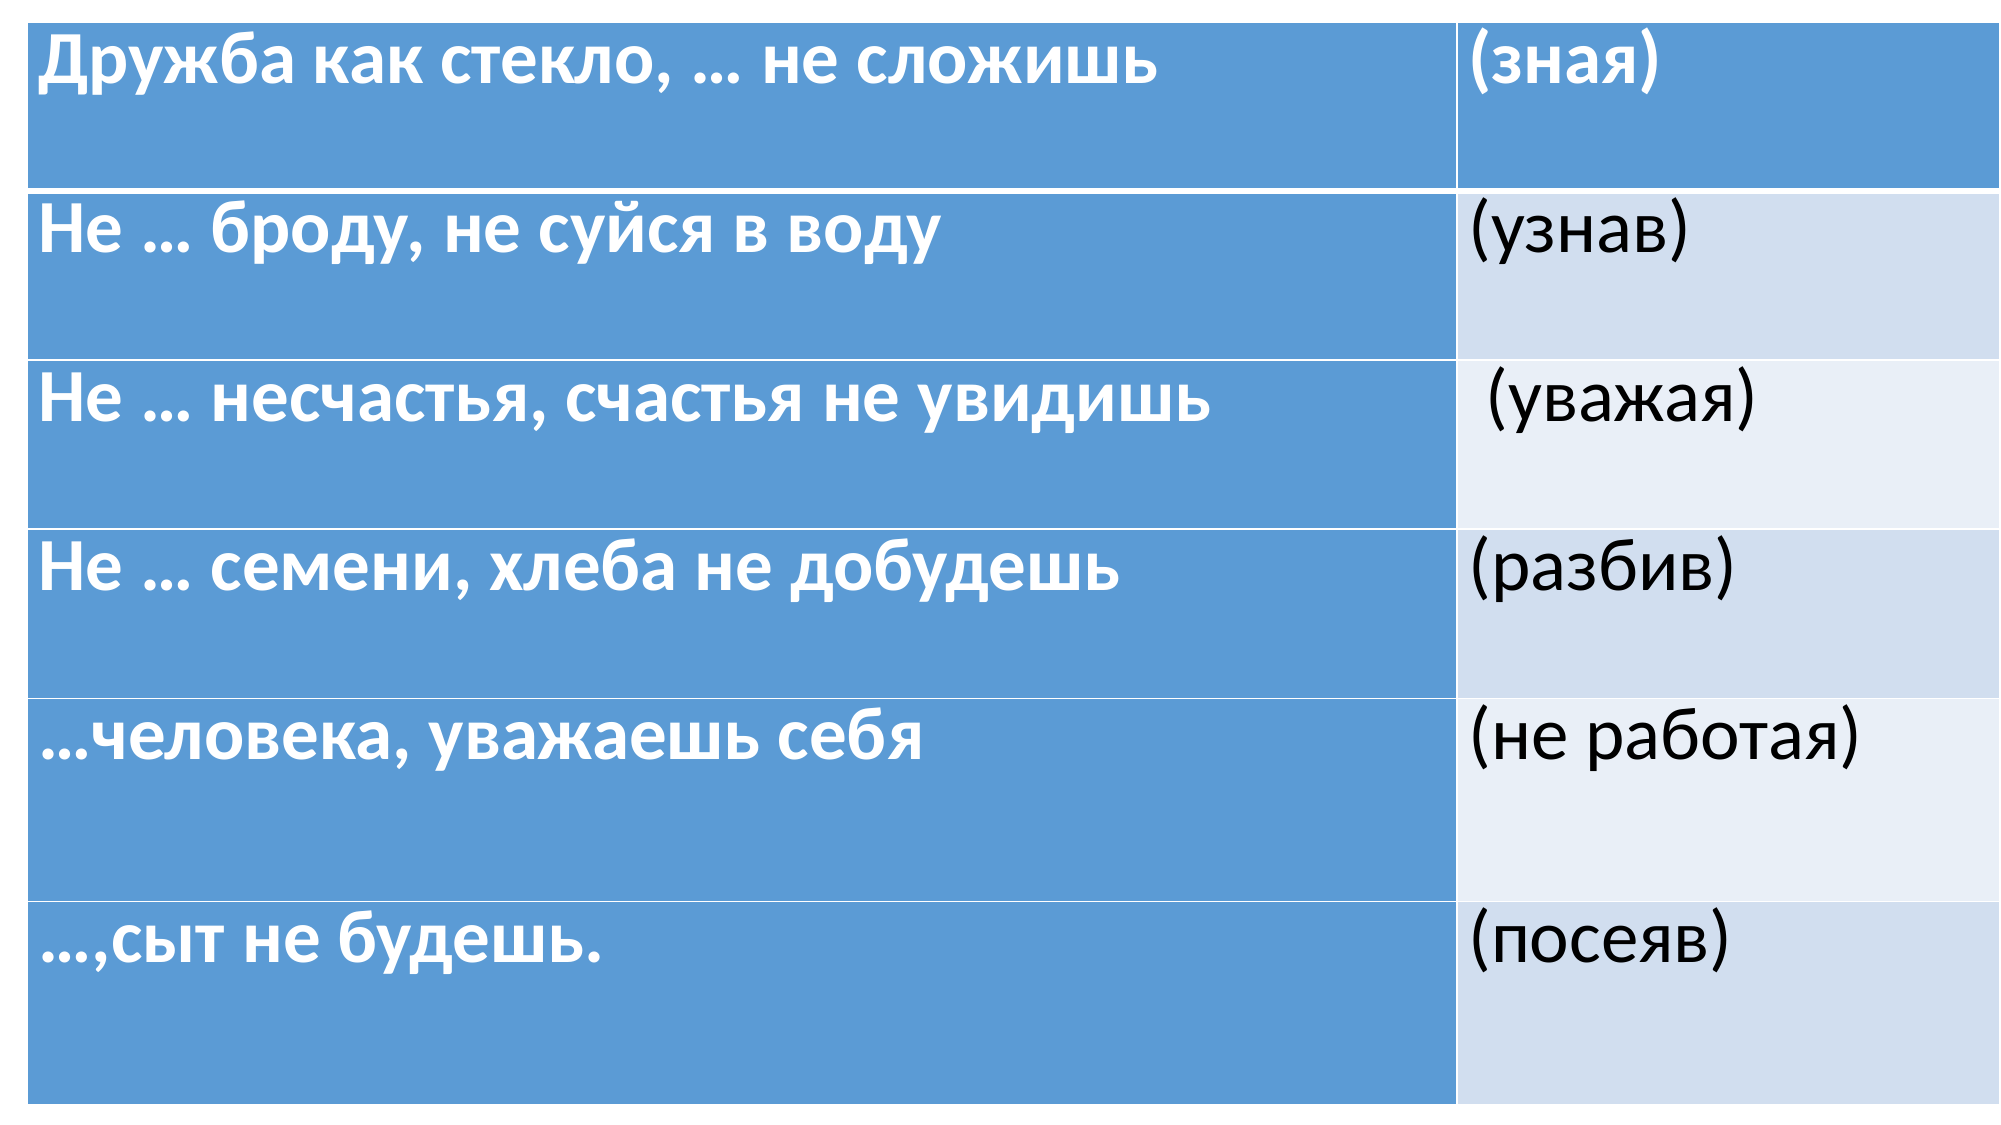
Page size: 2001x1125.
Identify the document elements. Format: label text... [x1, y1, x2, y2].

table_header (зная) [1458, 23, 1999, 188]
table_cell Не … броду, не суйся в воду [28, 194, 1456, 359]
table_cell Не … семени, хлеба не добудешь [28, 530, 1456, 698]
table_cell (посеяв) [1458, 902, 1999, 1104]
table_cell (узнав) [1458, 194, 1999, 359]
table_cell (не работая) [1458, 699, 1999, 901]
table_header Дружба как стекло, … не сложишь [28, 23, 1456, 188]
table_cell …человека, уважаешь себя [28, 699, 1456, 901]
table_cell …,сыт не будешь. [28, 902, 1456, 1104]
table_cell Не … несчастья, счастья не увидишь [28, 361, 1456, 528]
table_cell (разбив) [1458, 530, 1999, 698]
table_cell (уважая) [1458, 361, 1999, 528]
